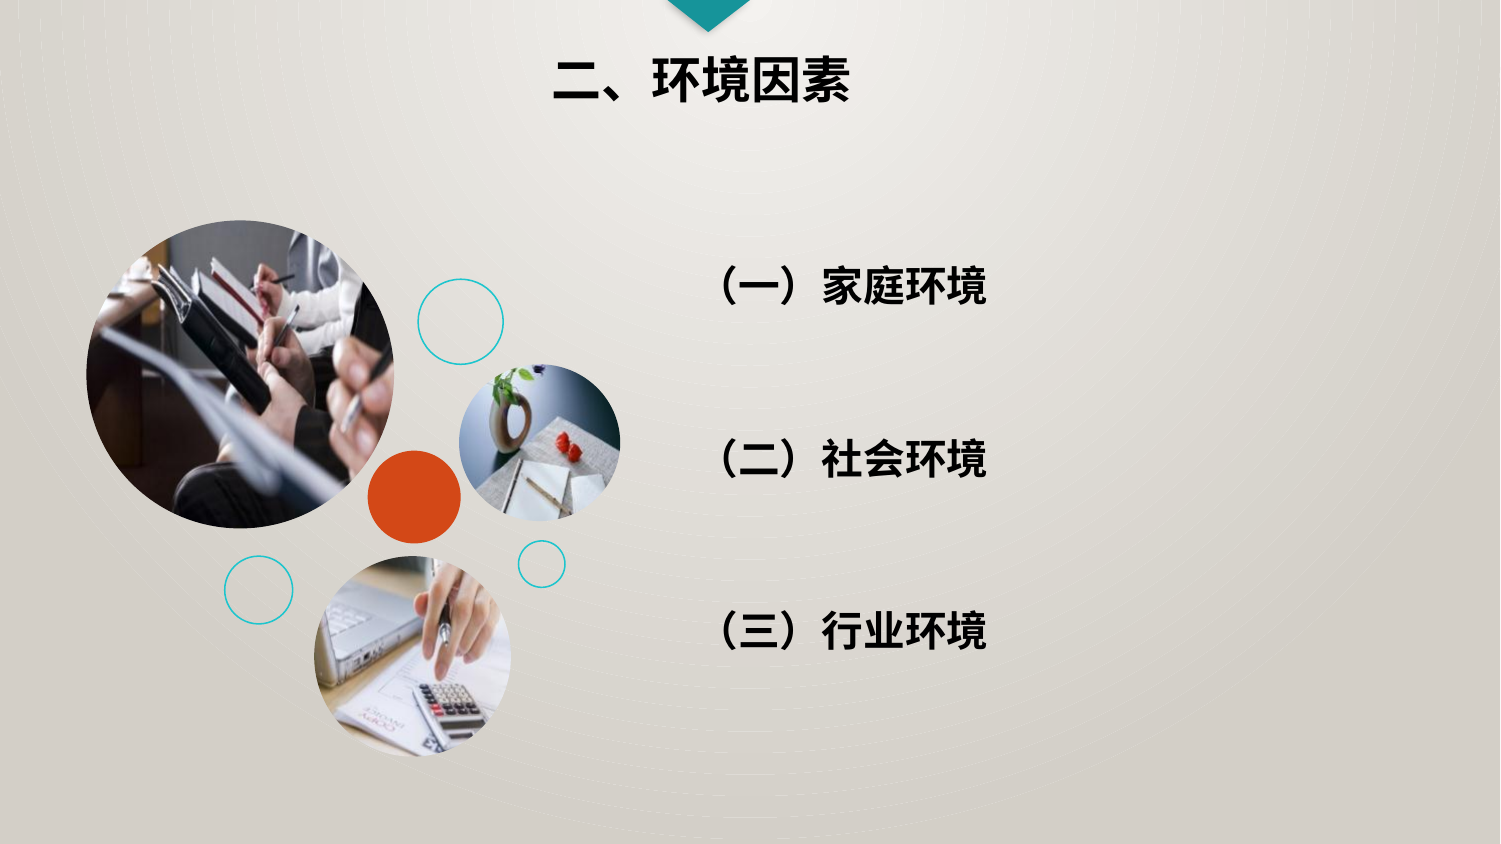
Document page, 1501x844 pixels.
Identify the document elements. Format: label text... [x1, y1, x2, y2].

text_box （一）家庭环境 [685, 273, 1320, 316]
text_box [366, 449, 462, 545]
text_box [665, 0, 752, 34]
text_box [517, 539, 567, 589]
text_box [86, 220, 395, 529]
text_box 二、环境因素 [536, 41, 886, 116]
text_box （三）行业环境 [685, 617, 1320, 661]
text_box [417, 278, 505, 366]
text_box [223, 555, 294, 625]
text_box [314, 556, 511, 757]
text_box （二）社会环境 [685, 445, 1320, 489]
text_box [459, 364, 621, 522]
